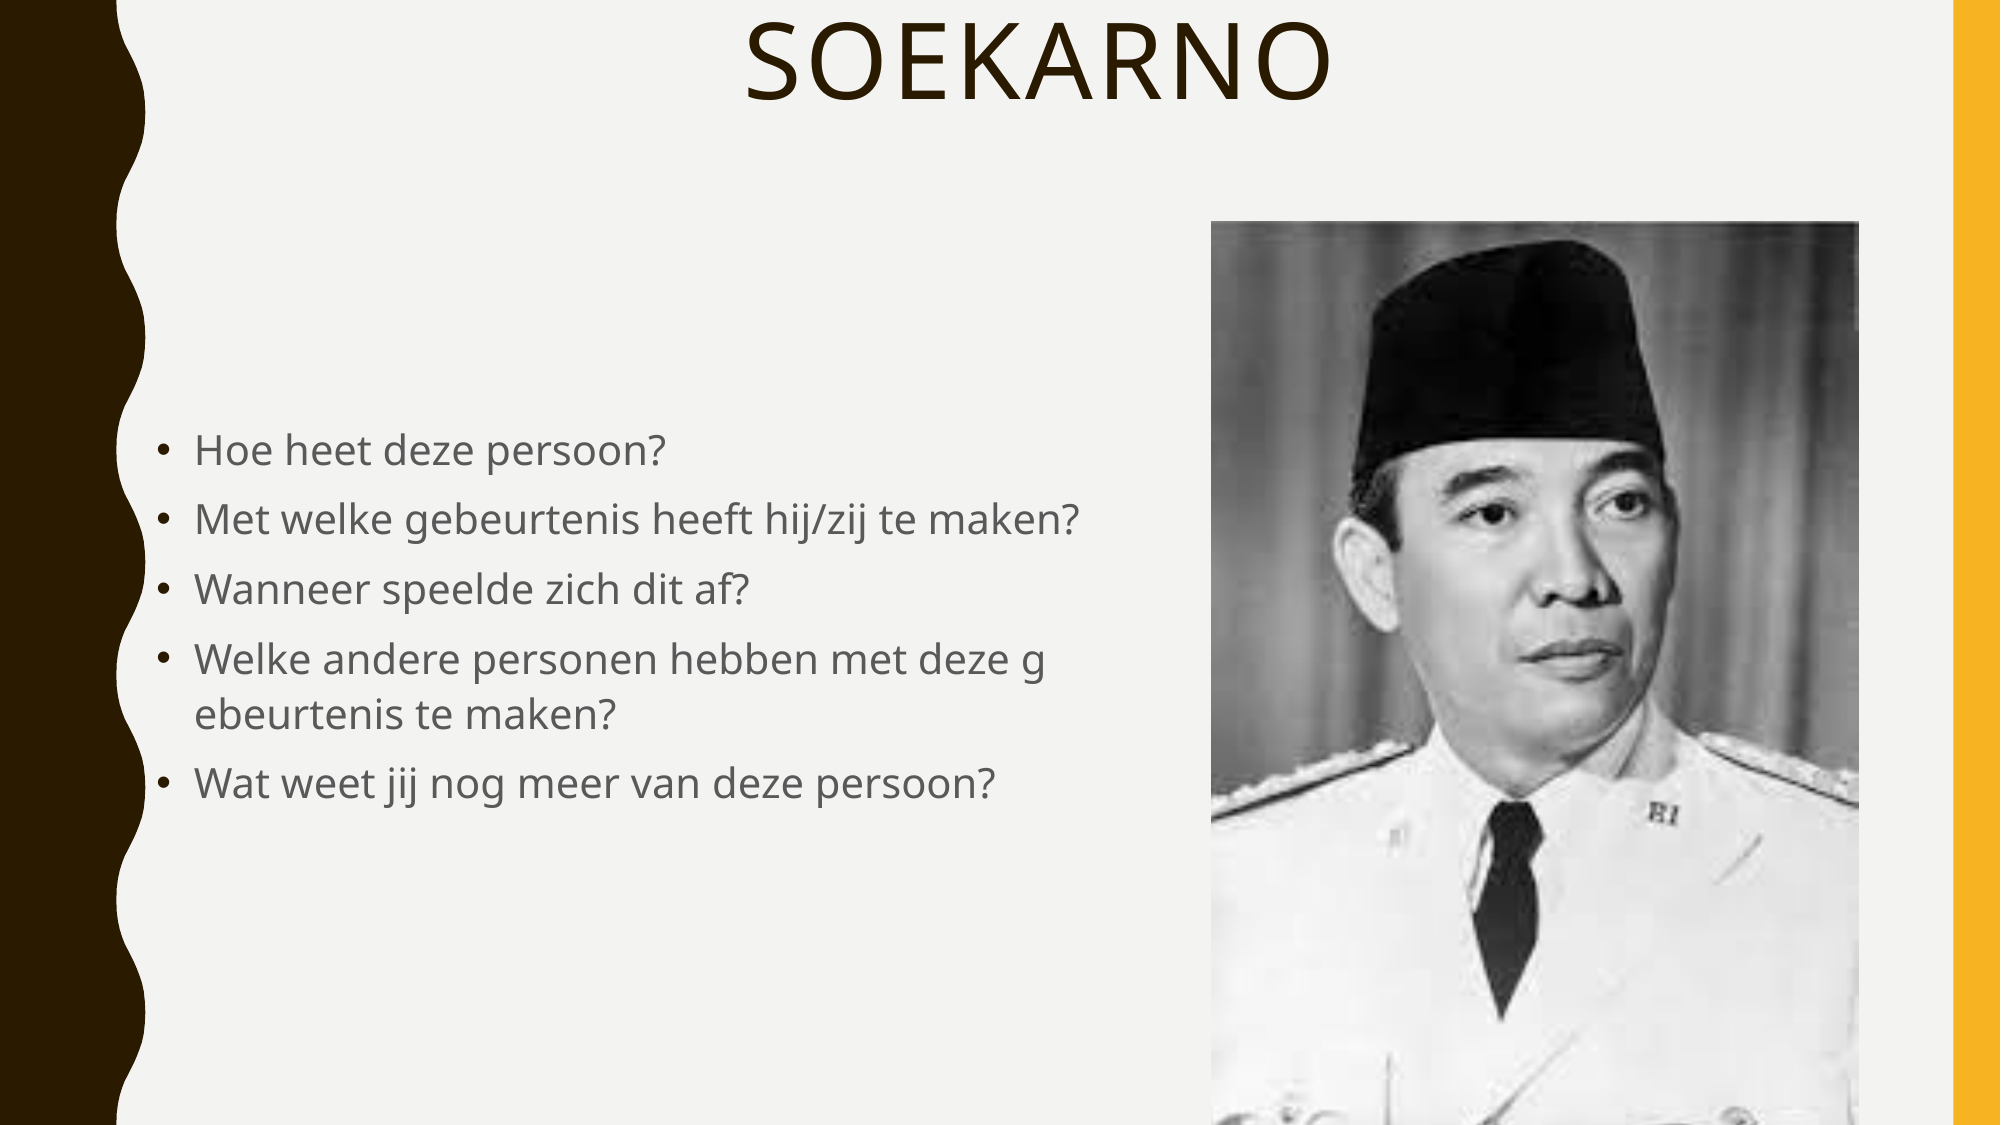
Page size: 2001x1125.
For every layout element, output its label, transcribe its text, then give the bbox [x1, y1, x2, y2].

title Soekarno [205, 0, 1875, 189]
picture [1211, 221, 1859, 1125]
list Hoe heet deze persoon? Met welke gebeurtenis heeft hij/zij te maken? Wanneer speelde zich dit af? Welke andere personen hebben met deze g ebeurtenis te maken? Wat weet jij nog meer van deze persoon? [141, 207, 1949, 1125]
